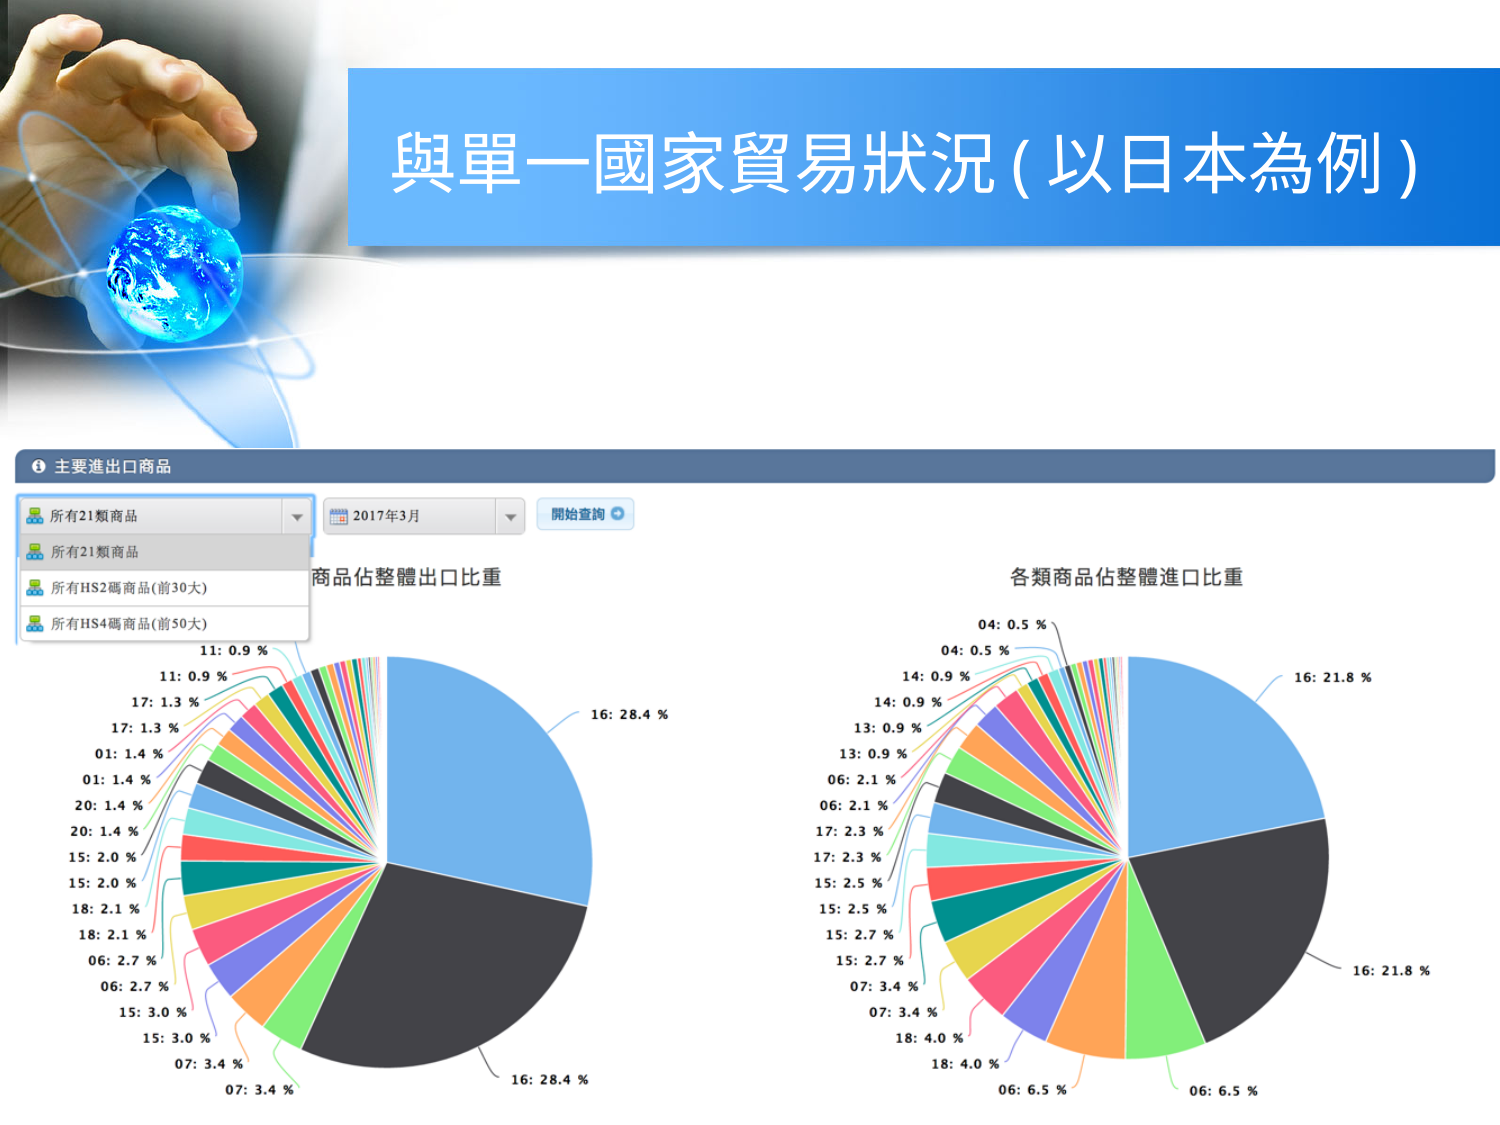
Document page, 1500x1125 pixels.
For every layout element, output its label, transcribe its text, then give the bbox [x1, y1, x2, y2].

picture [0, 0, 1500, 1125]
title 與單一國家貿易狀況(以日本為例) [374, 111, 1452, 212]
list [6, 448, 1500, 1125]
